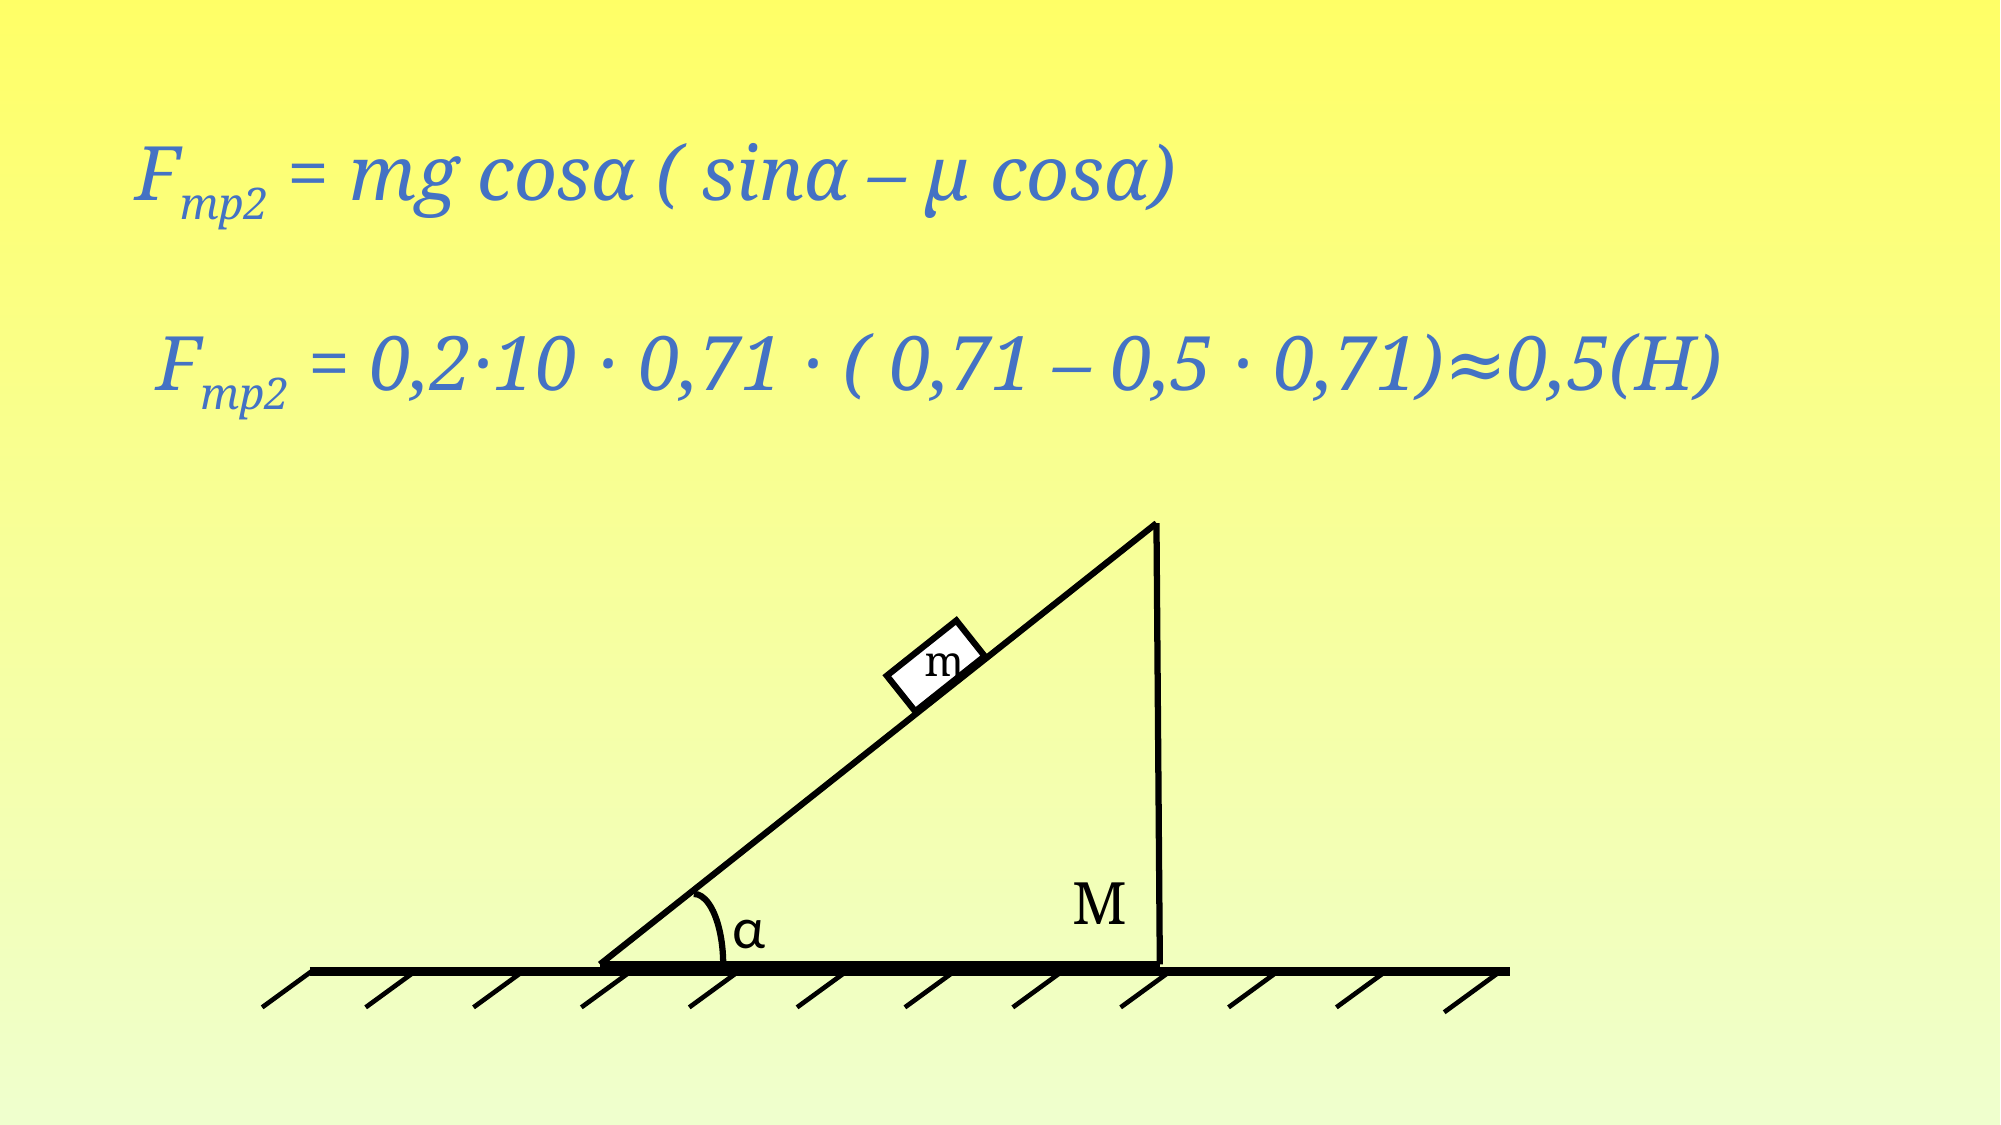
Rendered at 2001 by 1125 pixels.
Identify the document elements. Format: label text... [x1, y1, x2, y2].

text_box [262, 523, 1510, 1035]
text_box Fтр2 = 0,2·10 · 0,71 · ( 0,71 – 0,5 · 0,71)≈0,5(H) [141, 302, 1757, 426]
text_box Fтр2 = mg cosα ( sinα – μ cosα) [120, 111, 1391, 236]
